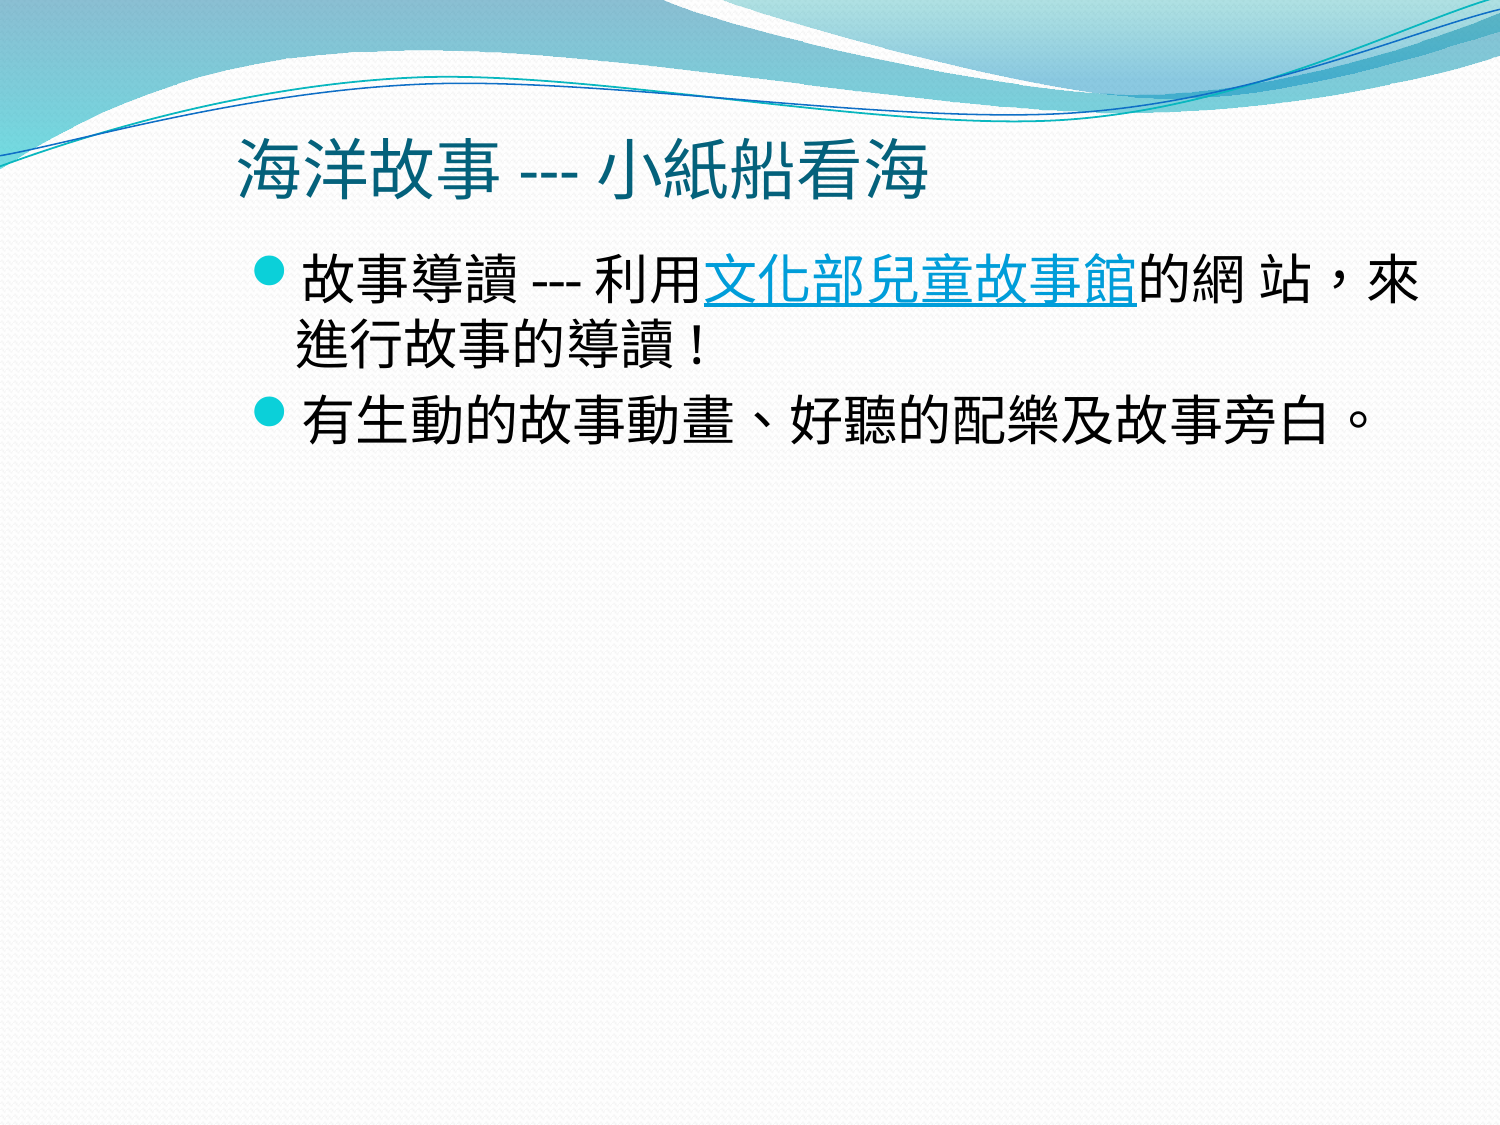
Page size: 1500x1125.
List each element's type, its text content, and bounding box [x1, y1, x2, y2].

title 海洋故事---小紙船看海 [235, 45, 1466, 209]
list 故事導讀---利用文化部兒童故事館的網 站，來進行故事的導讀! 有生動的故事動畫、好聽的配樂及故事旁白。 [235, 237, 1466, 551]
